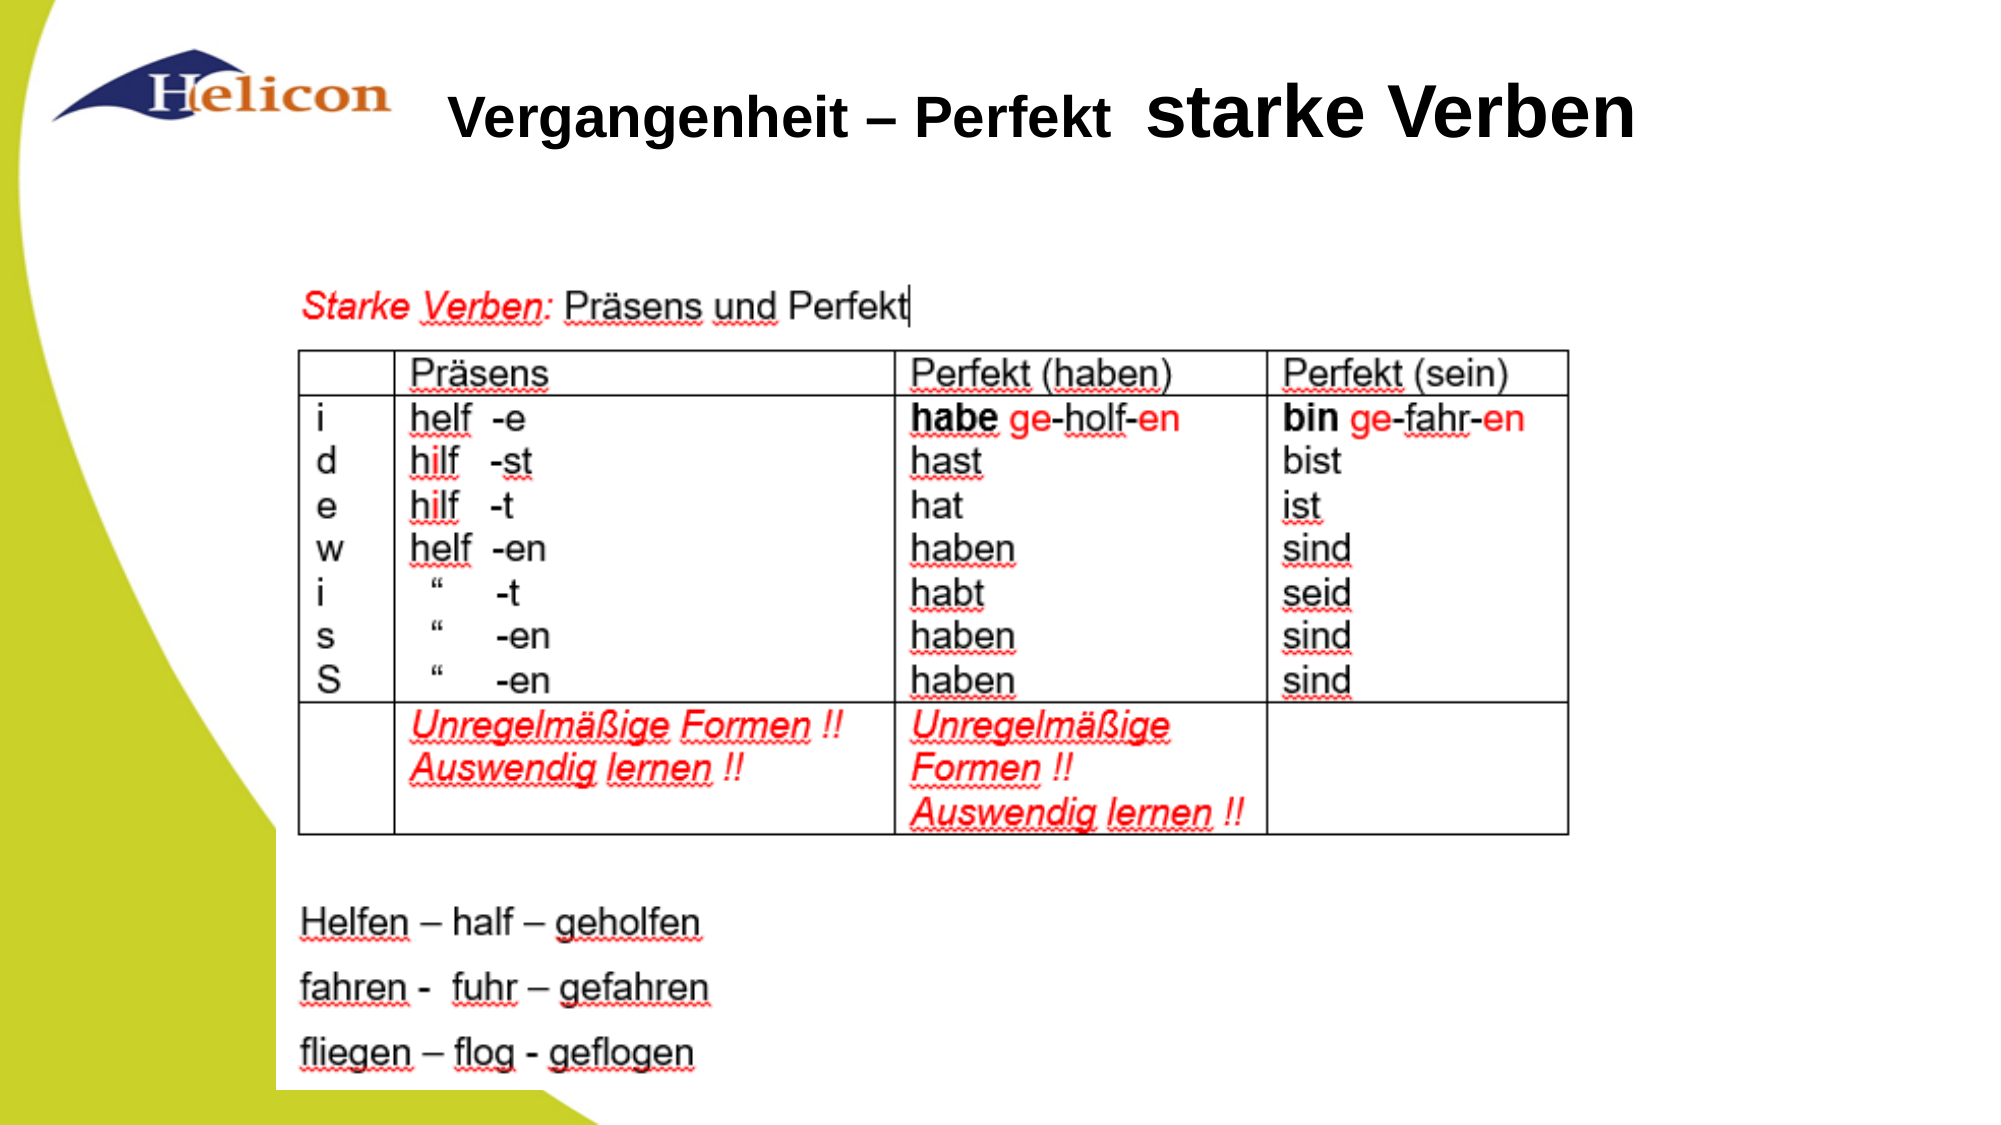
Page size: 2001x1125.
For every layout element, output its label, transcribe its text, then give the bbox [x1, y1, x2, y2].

title Vergangenheit – Perfekt starke Verben [432, 54, 1887, 161]
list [276, 277, 1584, 1091]
picture [0, 0, 2000, 1125]
